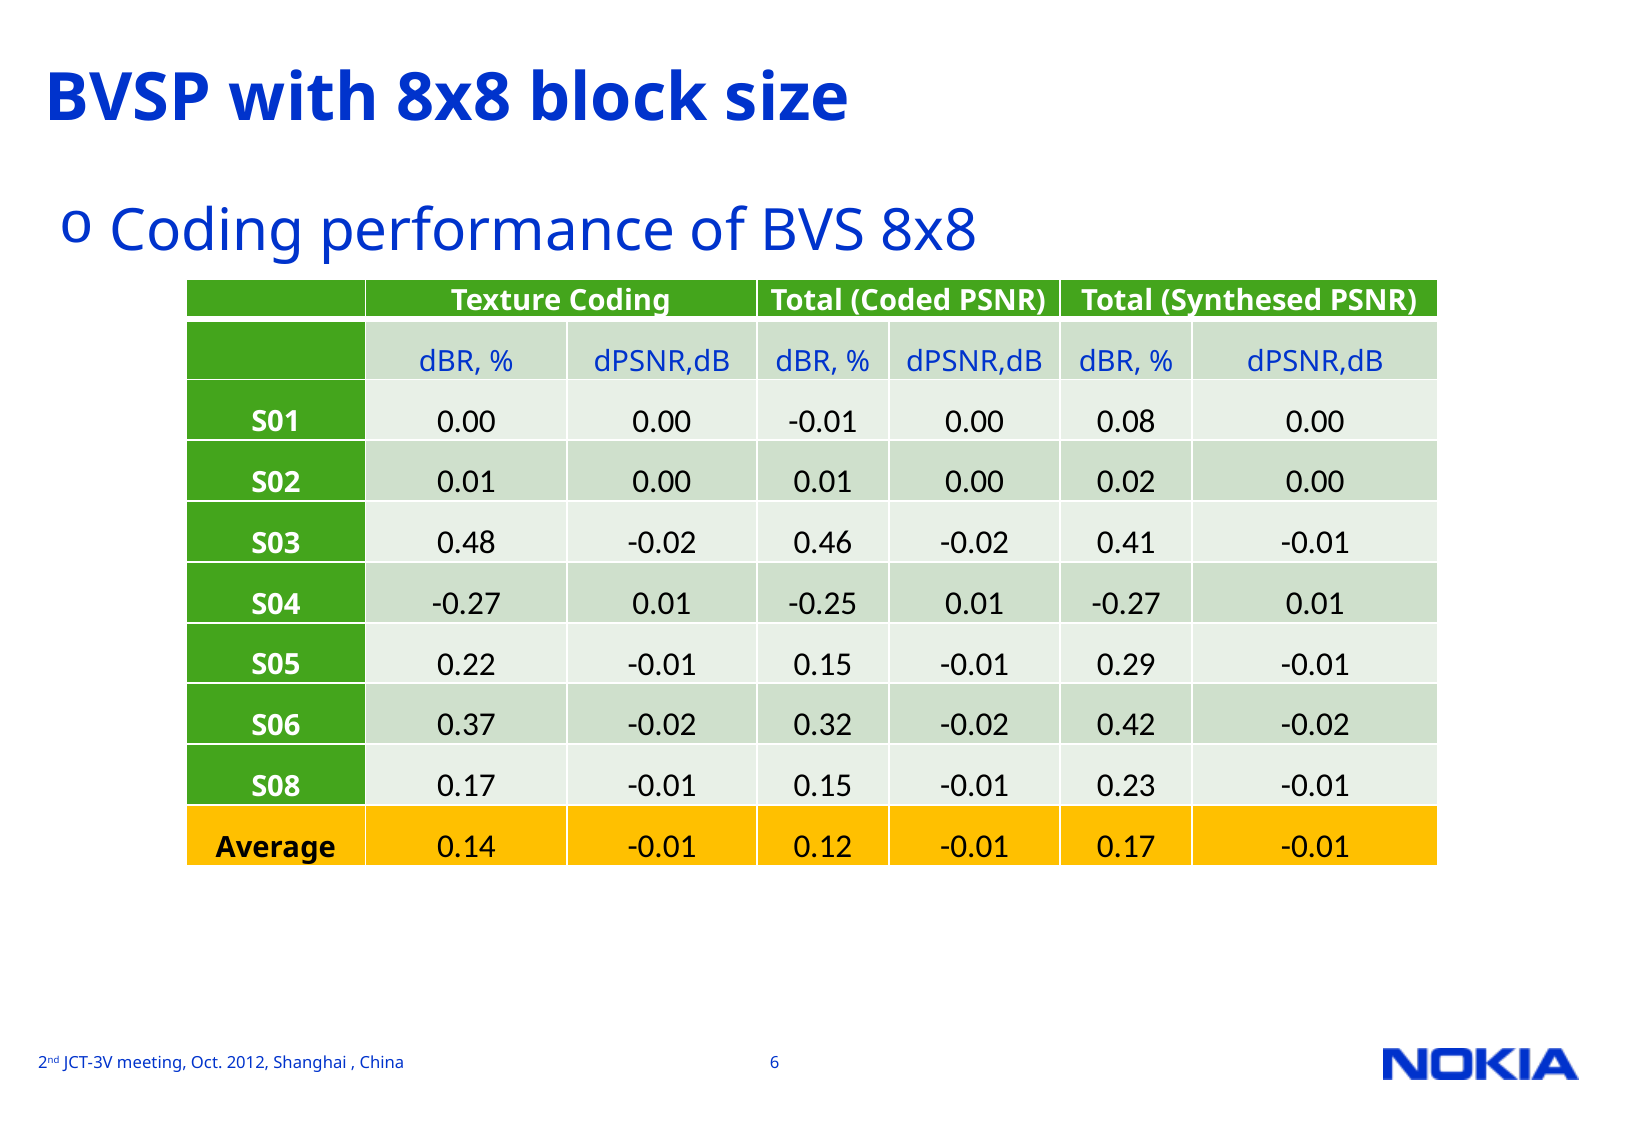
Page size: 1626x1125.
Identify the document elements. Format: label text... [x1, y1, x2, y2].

table_cell Average [187, 806, 365, 865]
table_cell S01 [187, 380, 365, 439]
table_cell 0.17 [366, 745, 566, 804]
text_box Coding performance of BVS 8x8 [4, 184, 993, 270]
table_cell -0.01 [568, 806, 756, 865]
table_header [187, 280, 365, 316]
table_cell 0.01 [890, 563, 1059, 622]
table_cell S02 [187, 441, 365, 500]
table_cell -0.02 [568, 502, 756, 561]
table_cell 0.00 [568, 441, 756, 500]
table_cell -0.01 [890, 745, 1059, 804]
table_cell 0.00 [1193, 380, 1437, 439]
table_cell S05 [187, 624, 365, 682]
table_cell -0.01 [890, 624, 1059, 682]
table_cell dPSNR,dB [568, 322, 756, 379]
table_cell 0.29 [1061, 624, 1191, 682]
table_cell dPSNR,dB [890, 322, 1059, 379]
title BVSP with 8x8 block size [29, 1, 1493, 188]
table_cell 0.00 [890, 380, 1059, 439]
table_cell -0.27 [1061, 563, 1191, 622]
table_cell S04 [187, 563, 365, 622]
table_cell -0.01 [568, 745, 756, 804]
table_header Texture Coding [366, 280, 756, 316]
table_cell -0.01 [1193, 624, 1437, 682]
table_cell 0.48 [366, 502, 566, 561]
table_cell dBR, % [1061, 322, 1191, 379]
table_cell 0.14 [366, 806, 566, 865]
table_cell -0.02 [890, 502, 1059, 561]
table_cell -0.01 [1193, 502, 1437, 561]
table_cell 0.15 [758, 624, 888, 682]
table_cell 0.00 [568, 380, 756, 439]
table_header Total (Synthesed PSNR) [1061, 280, 1437, 316]
table_cell 0.37 [366, 684, 566, 743]
picture [1383, 1048, 1579, 1080]
table_cell 0.46 [758, 502, 888, 561]
table_cell 0.00 [1193, 441, 1437, 500]
table_cell 0.23 [1061, 745, 1191, 804]
table_cell 0.01 [1193, 563, 1437, 622]
table_cell 0.41 [1061, 502, 1191, 561]
table_cell 0.12 [758, 806, 888, 865]
table_cell 0.32 [758, 684, 888, 743]
table_cell S03 [187, 502, 365, 561]
table_cell 0.02 [1061, 441, 1191, 500]
table_cell 0.15 [758, 745, 888, 804]
table_cell 0.42 [1061, 684, 1191, 743]
table_cell -0.01 [1193, 745, 1437, 804]
table_cell -0.02 [890, 684, 1059, 743]
table_cell 0.01 [568, 563, 756, 622]
table_cell 0.01 [366, 441, 566, 500]
table_cell -0.01 [568, 624, 756, 682]
table_header Total (Coded PSNR) [758, 280, 1059, 316]
table_cell 0.00 [366, 380, 566, 439]
table_cell [187, 322, 365, 379]
table_cell 0.17 [1061, 806, 1191, 865]
table_cell 0.08 [1061, 380, 1191, 439]
table_cell -0.01 [1193, 806, 1437, 865]
table_cell -0.02 [1193, 684, 1437, 743]
table_cell -0.02 [568, 684, 756, 743]
table_cell -0.01 [758, 380, 888, 439]
table_cell S08 [187, 745, 365, 804]
table_cell dPSNR,dB [1193, 322, 1437, 379]
table_cell 0.22 [366, 624, 566, 682]
table_cell -0.01 [890, 806, 1059, 865]
table_cell -0.25 [758, 563, 888, 622]
table_cell dBR, % [366, 322, 566, 379]
table_cell 0.01 [758, 441, 888, 500]
table_cell dBR, % [758, 322, 888, 379]
table_cell -0.27 [366, 563, 566, 622]
table_cell 0.00 [890, 441, 1059, 500]
table_cell S06 [187, 684, 365, 743]
